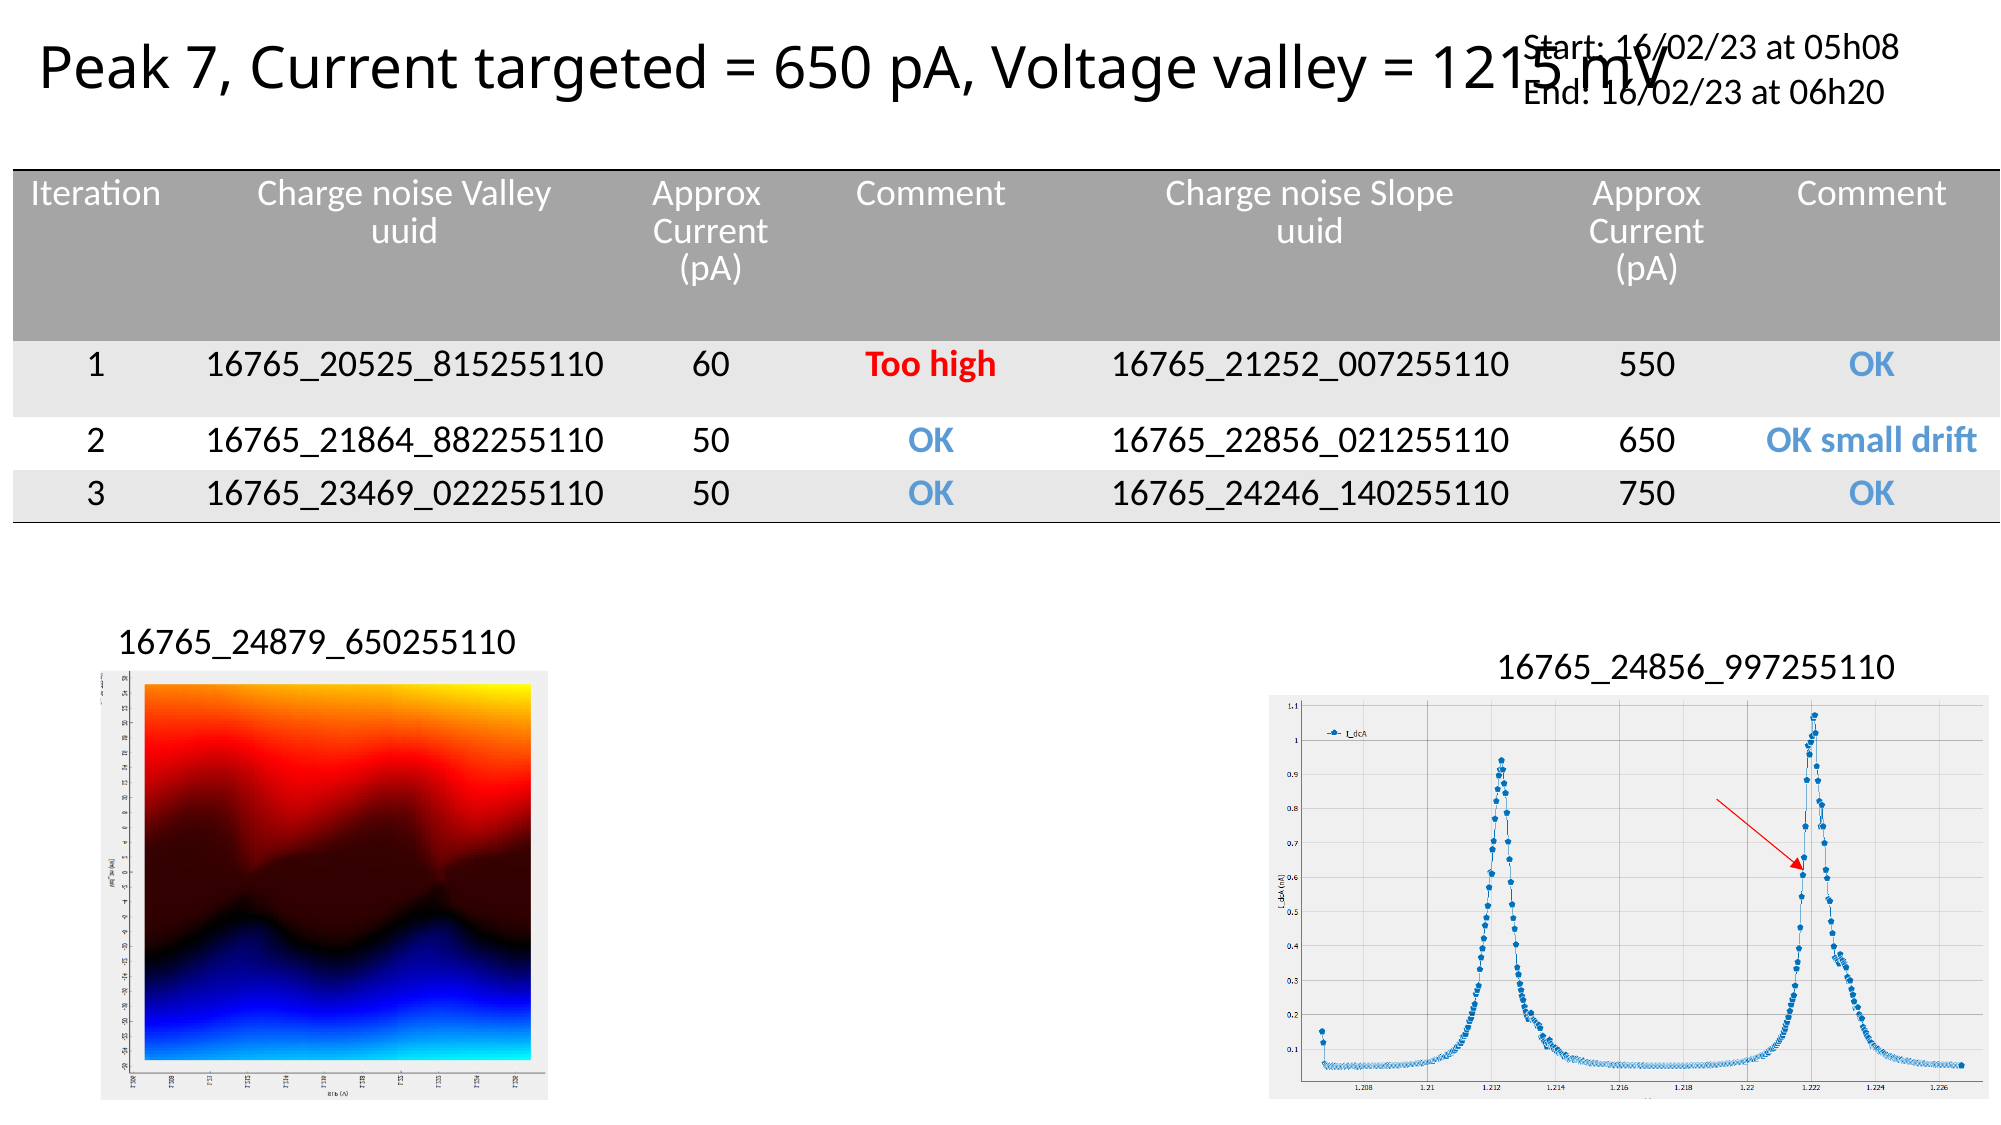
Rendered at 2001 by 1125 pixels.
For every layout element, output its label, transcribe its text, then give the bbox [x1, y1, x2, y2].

table_cell 550 [1550, 341, 1744, 417]
table_cell 2 [13, 417, 179, 470]
table_header Comment [792, 171, 1070, 341]
table_cell OK [1744, 470, 2000, 522]
table_cell 16765_21864_882255110 [179, 417, 630, 470]
picture [101, 661, 548, 1109]
table_cell 16765_24246_140255110 [1070, 470, 1550, 522]
table_cell 650 [1550, 417, 1744, 470]
table_cell 16765_21252_007255110 [1070, 341, 1550, 417]
table_header Iteration [13, 171, 179, 341]
table_cell OK small drift [1744, 417, 2000, 470]
table_cell 50 [630, 470, 792, 522]
table_cell 1 [13, 341, 179, 417]
table_cell 60 [630, 341, 792, 417]
table_cell Too high [792, 341, 1070, 417]
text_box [1716, 799, 1804, 870]
table_header Comment [1744, 171, 2000, 341]
table_header Approx Current (pA) [1550, 171, 1744, 341]
table_header Approx Current (pA) [630, 171, 792, 341]
table_cell OK [1744, 341, 2000, 417]
table_cell OK [792, 417, 1070, 470]
text_box Start: 16/02/23 at 05h08 End: 16/02/23 at 06h20 [1508, 14, 1989, 120]
table_header Charge noise Valley uuid [179, 171, 630, 341]
text_box 16765_24879_650255110 [102, 609, 531, 670]
table_cell 16765_22856_021255110 [1070, 417, 1550, 470]
table_cell 16765_20525_815255110 [179, 341, 630, 417]
table_cell 50 [630, 417, 792, 470]
table_header Charge noise Slope uuid [1070, 171, 1550, 341]
text_box 16765_24856_997255110 [1481, 634, 1910, 695]
table_cell 750 [1550, 470, 1744, 522]
title Peak 7, Current targeted = 650 pA, Voltage valley = 1215 mV [23, 0, 1749, 140]
table_cell OK [792, 470, 1070, 522]
table_cell 16765_23469_022255110 [179, 470, 630, 522]
picture [1269, 695, 1989, 1099]
table_cell 3 [13, 470, 179, 522]
